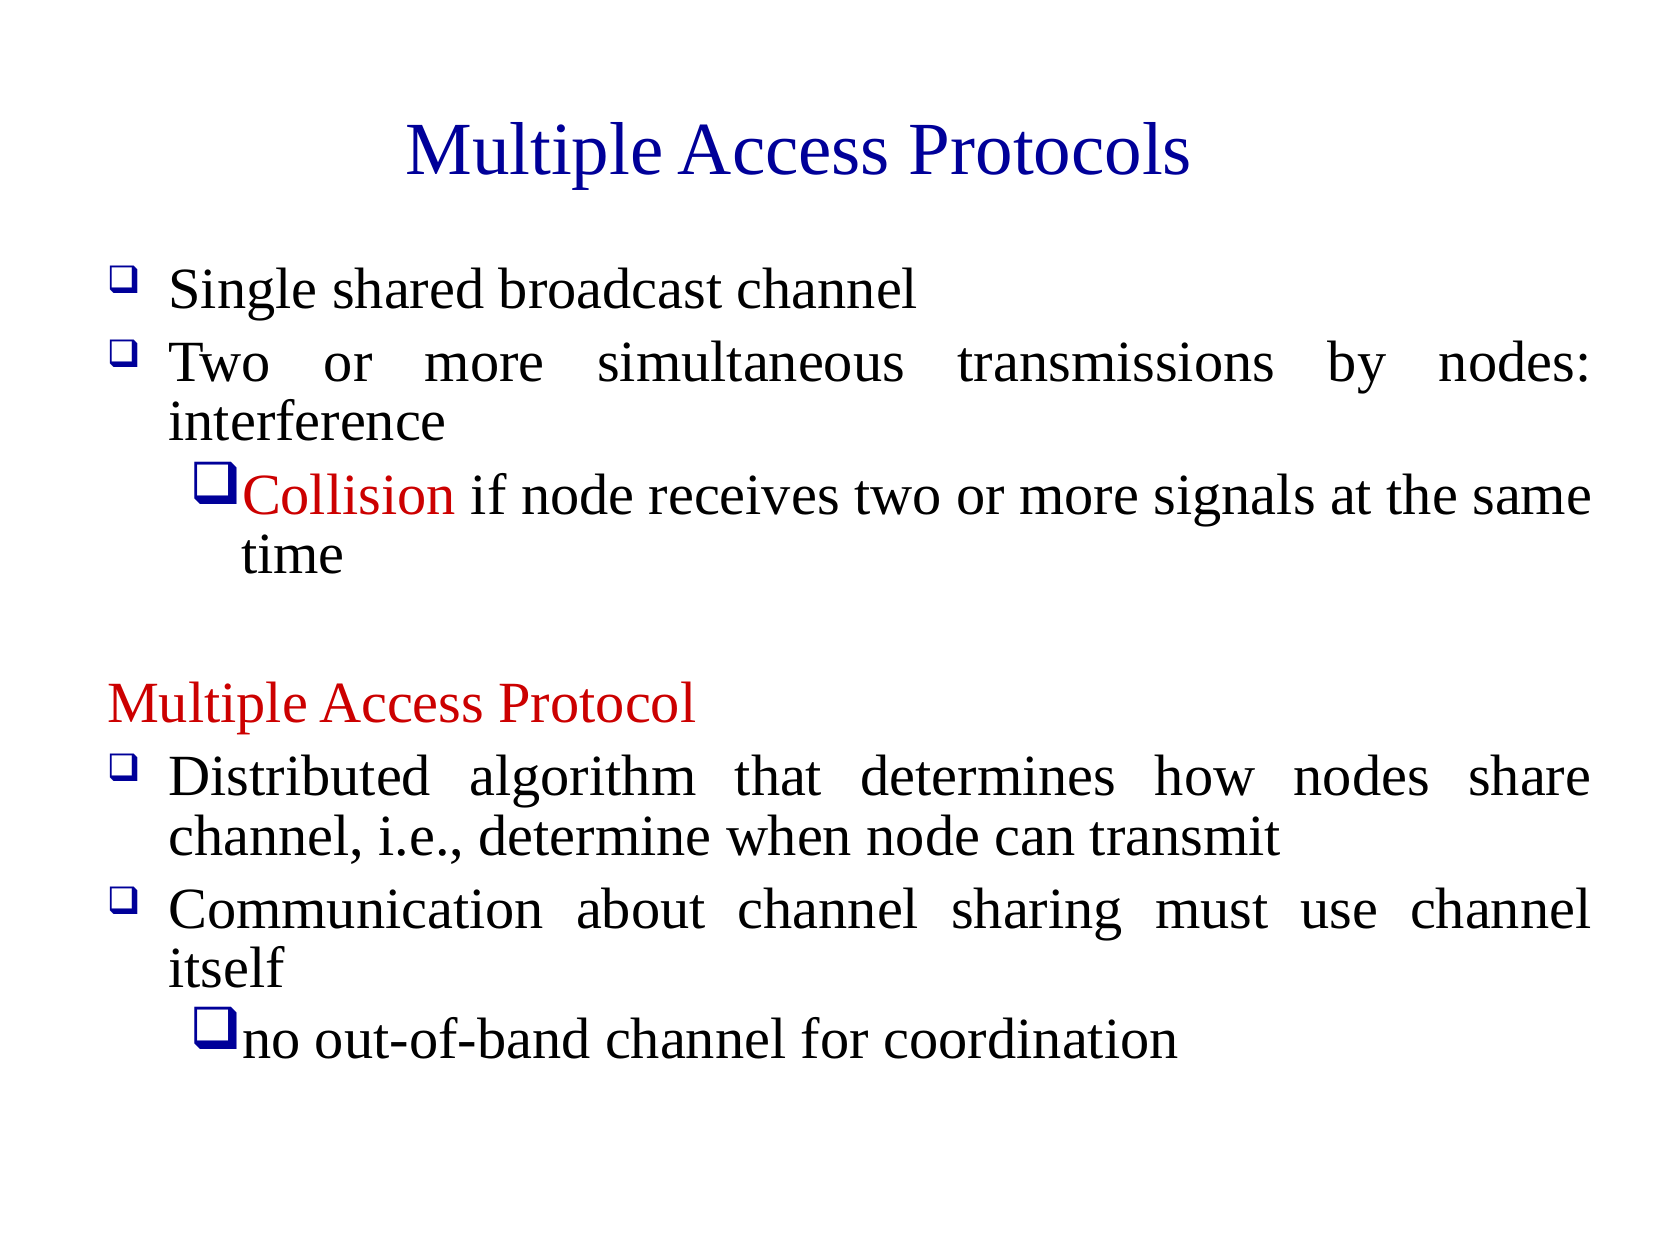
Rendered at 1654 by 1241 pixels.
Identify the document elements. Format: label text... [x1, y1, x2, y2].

text_box Multiple Access Protocols [96, 41, 1502, 248]
text_box Single shared broadcast channel Two or more simultaneous transmissions by nodes: interference Collision if node receives two or more signals at the same time Multiple Access Protocol Distributed algorithm that determines how nodes share channel, i.e., determine when node can transmit Communication about channel sharing must use channel itself no out-of-band channel for coordination [90, 252, 1609, 1093]
